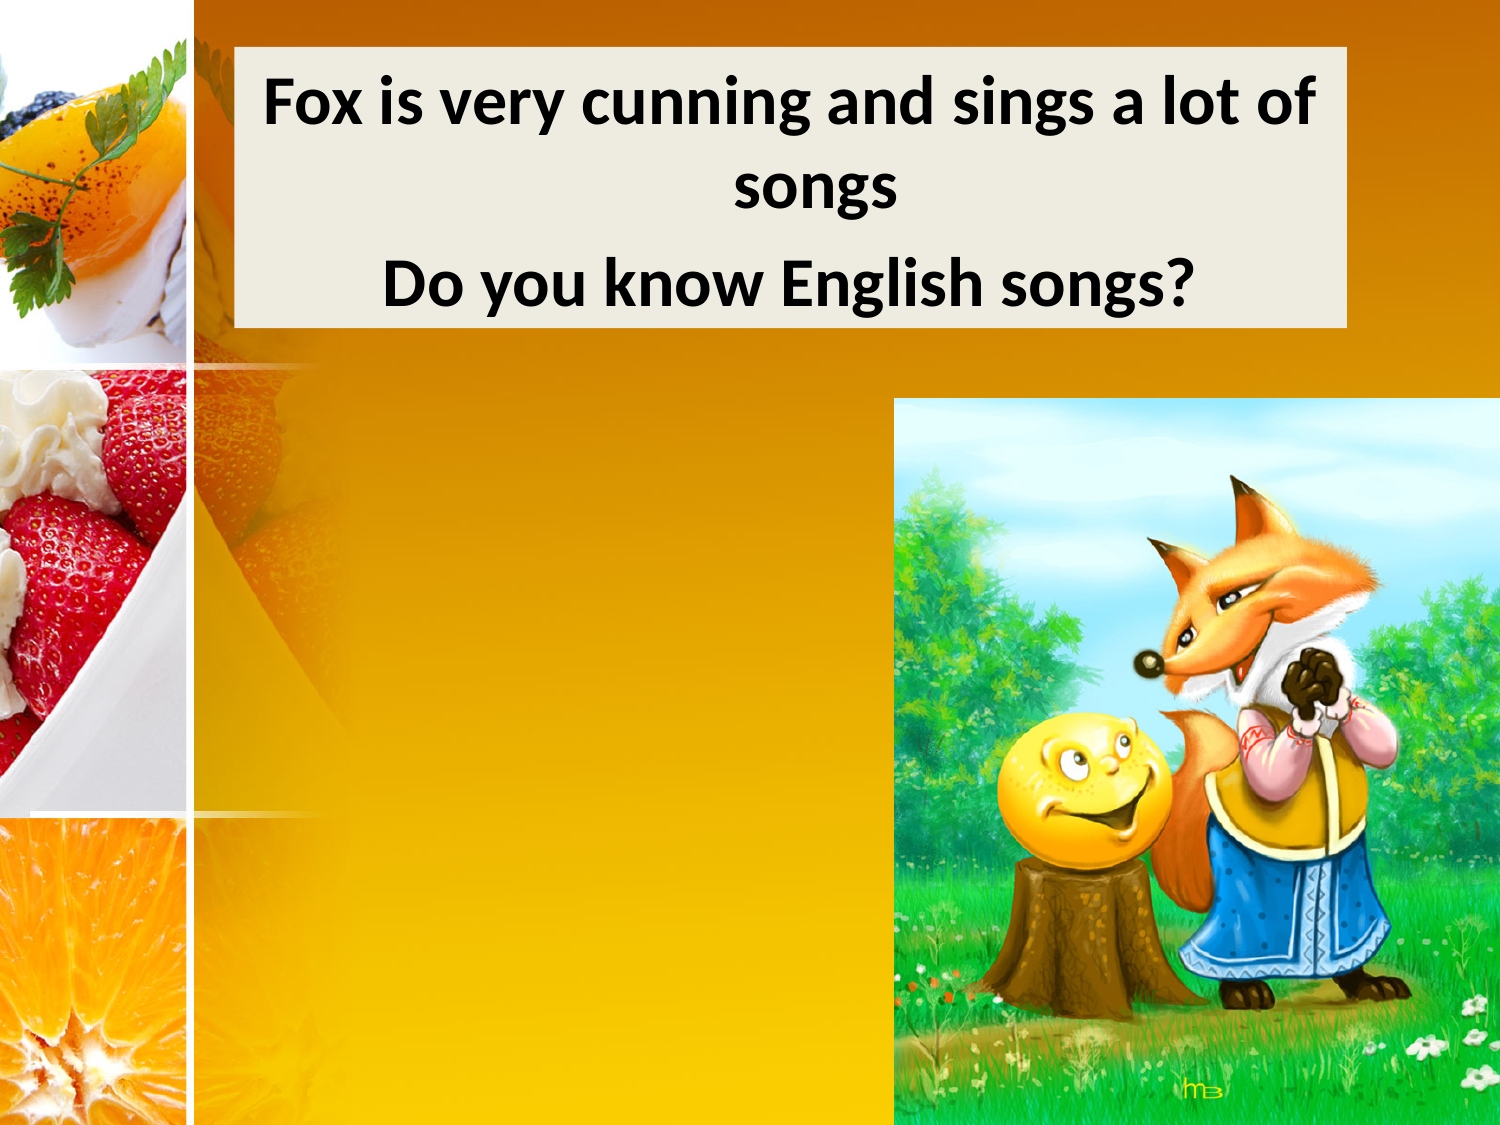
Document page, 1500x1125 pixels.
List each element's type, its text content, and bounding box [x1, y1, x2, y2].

list Fox is very cunning and sings a lot of songs Do you know English songs? [234, 46, 1347, 329]
picture [0, 0, 1500, 1125]
